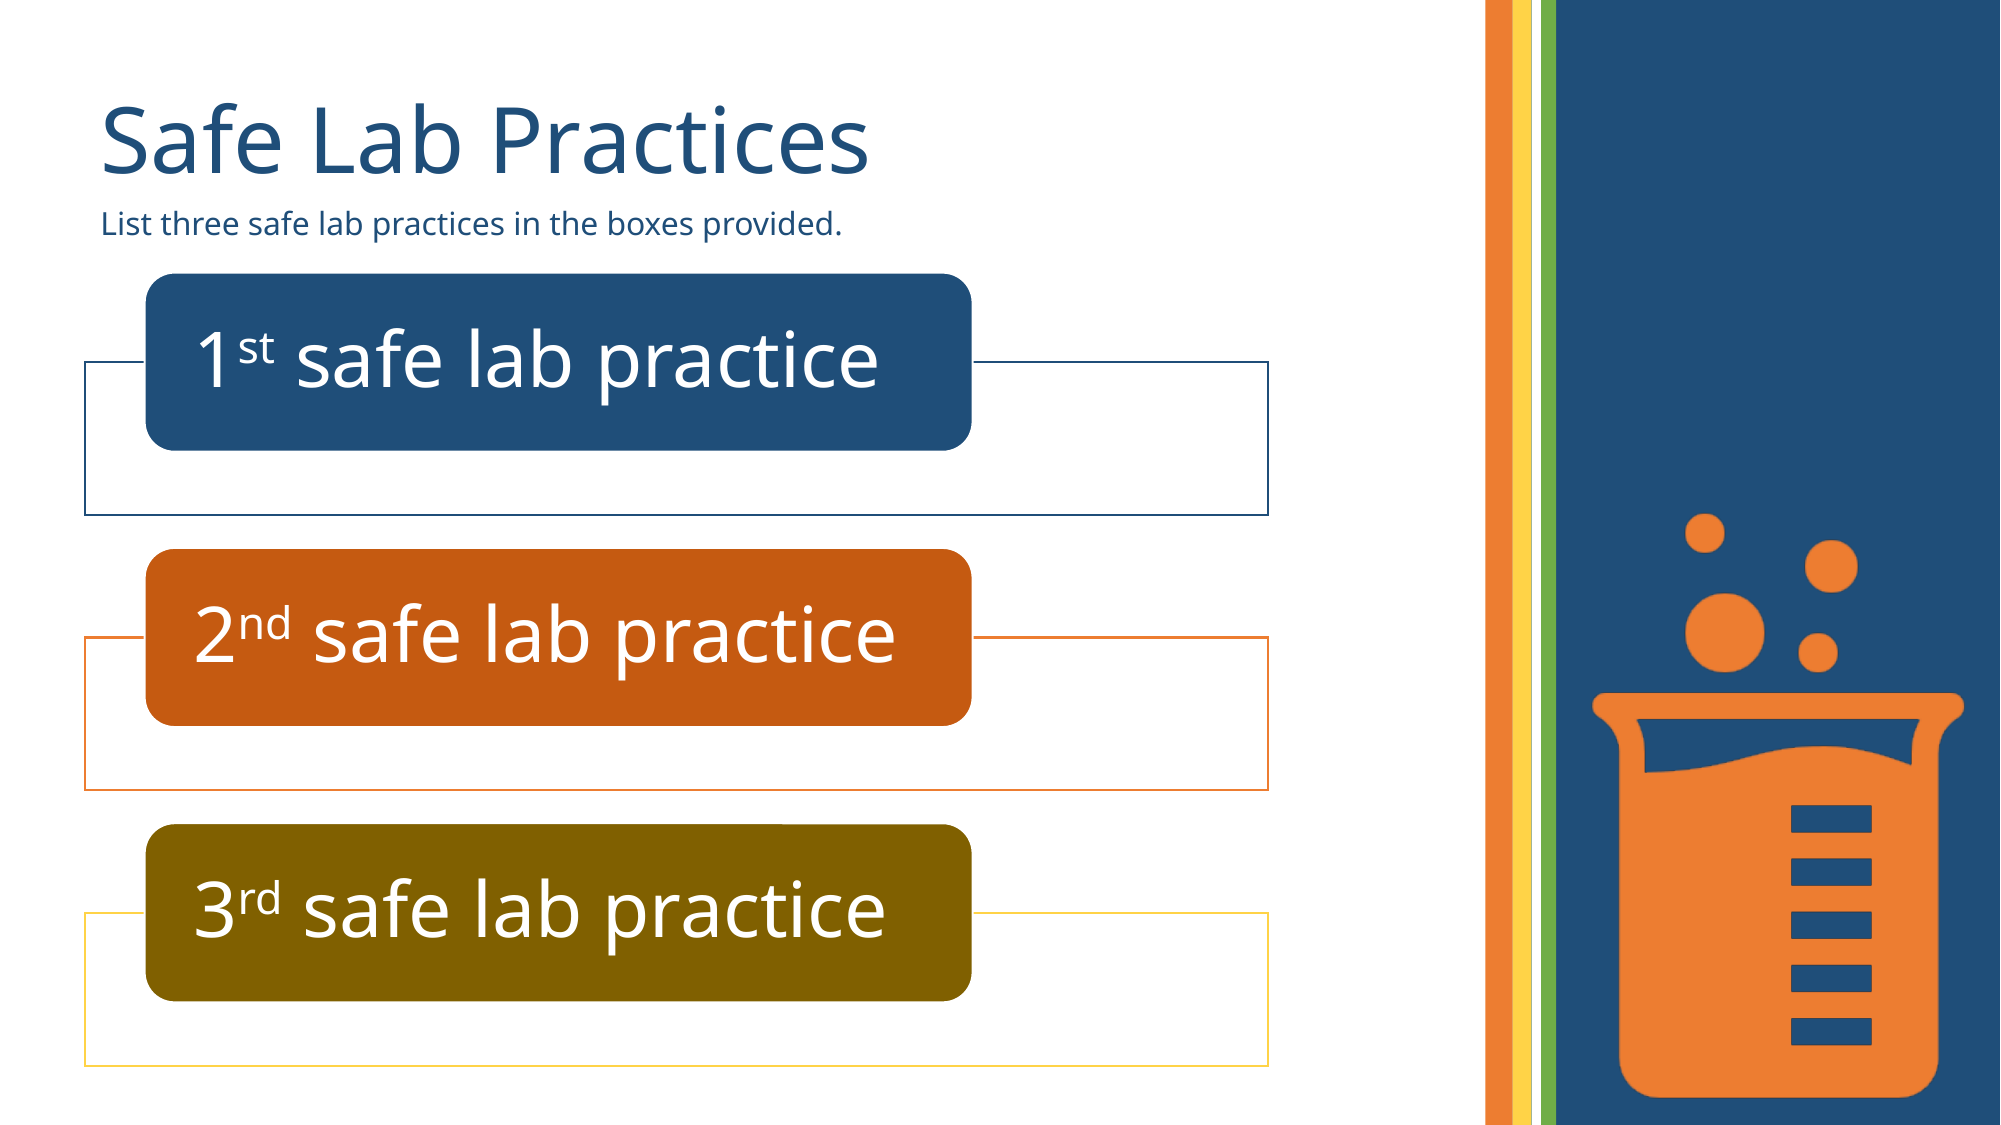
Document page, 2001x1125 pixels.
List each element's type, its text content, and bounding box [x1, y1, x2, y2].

title Safe Lab Practices [85, 59, 1459, 229]
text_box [1459, 0, 2000, 1125]
list List three safe lab practices in the boxes provided. [85, 200, 875, 257]
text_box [85, 263, 1269, 1075]
